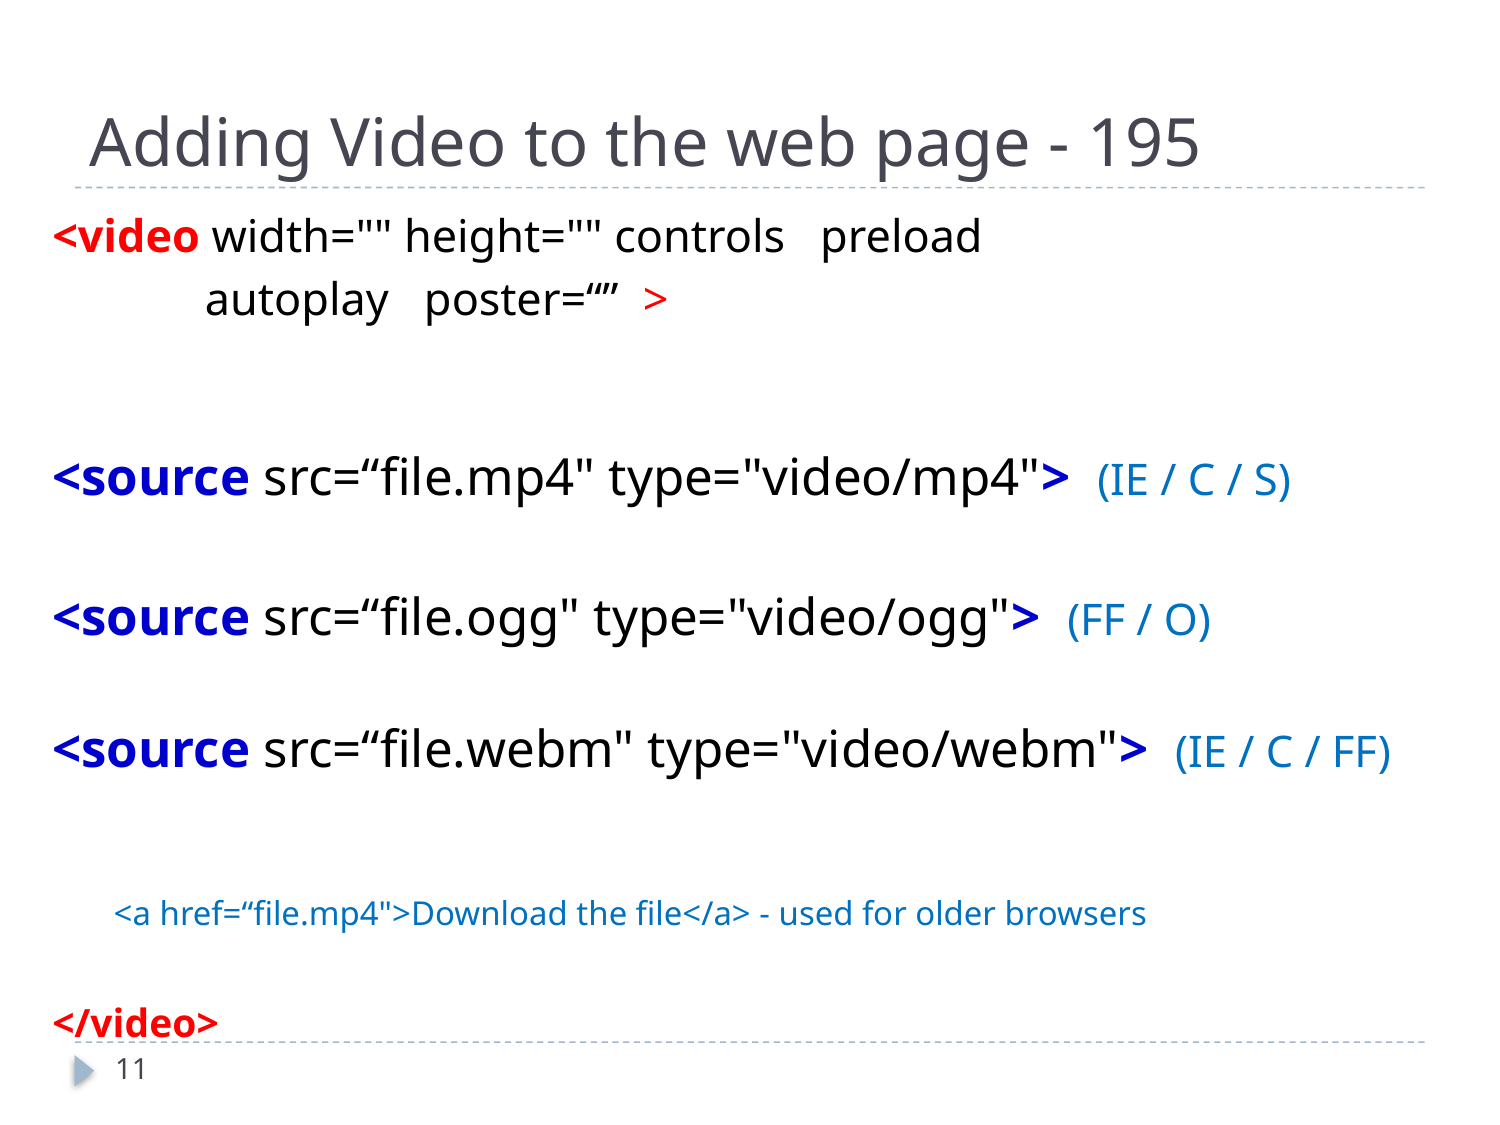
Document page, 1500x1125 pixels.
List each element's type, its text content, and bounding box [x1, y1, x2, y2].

slide_number 11 [100, 1063, 426, 1103]
list <video width="" height="" controls preload autoplay poster=“” > <source src=“file.mp4" type="video/mp4"> (IE / C / S) <source src=“file.ogg" type="video/ogg"> (FF / O) <source src=“file.webm" type="video/webm"> (IE / C / FF) <a href=“file.mp4">Download the file</a> - used for older browsers </video> [37, 200, 1463, 1063]
title Adding Video to the web page - 195 [75, 24, 1425, 188]
